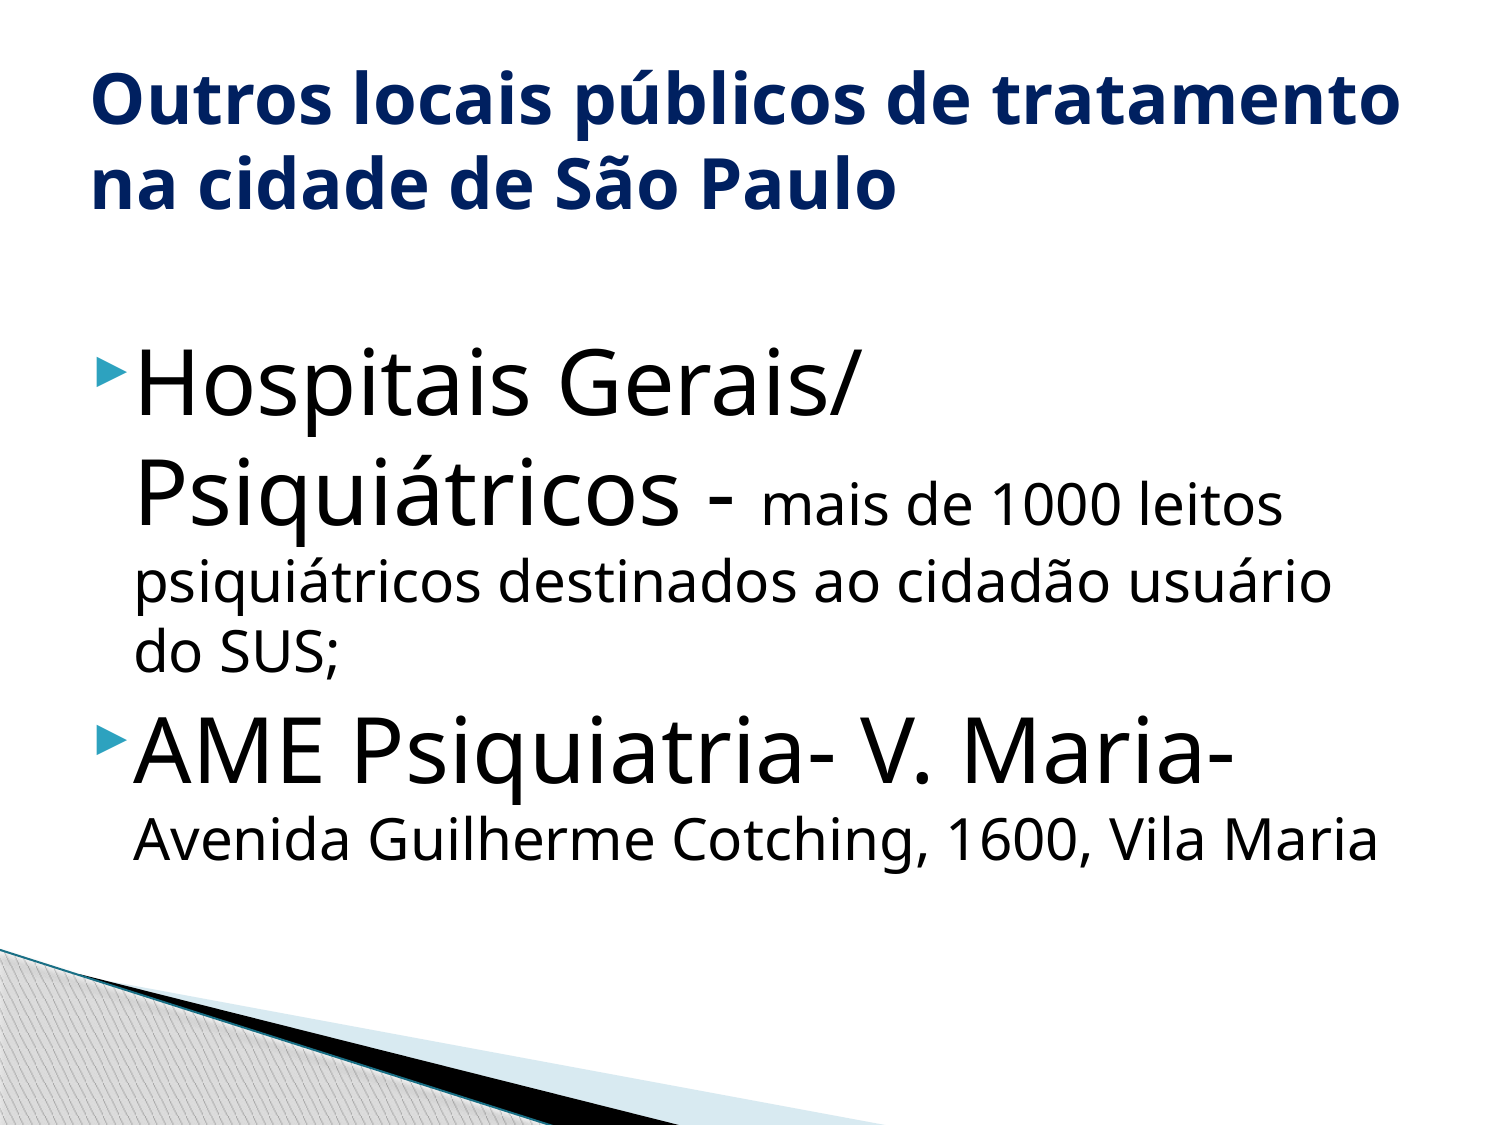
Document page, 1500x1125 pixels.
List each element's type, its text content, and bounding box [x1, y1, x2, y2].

list Hospitais Gerais/ Psiquiátricos - mais de 1000 leitos psiquiátricos destinados ao cidadão usuário do SUS; AME Psiquiatria- V. Maria- Avenida Guilherme Cotching, 1600, Vila Maria [58, 316, 1409, 566]
title Outros locais públicos de tratamento na cidade de São Paulo [75, 45, 1425, 233]
